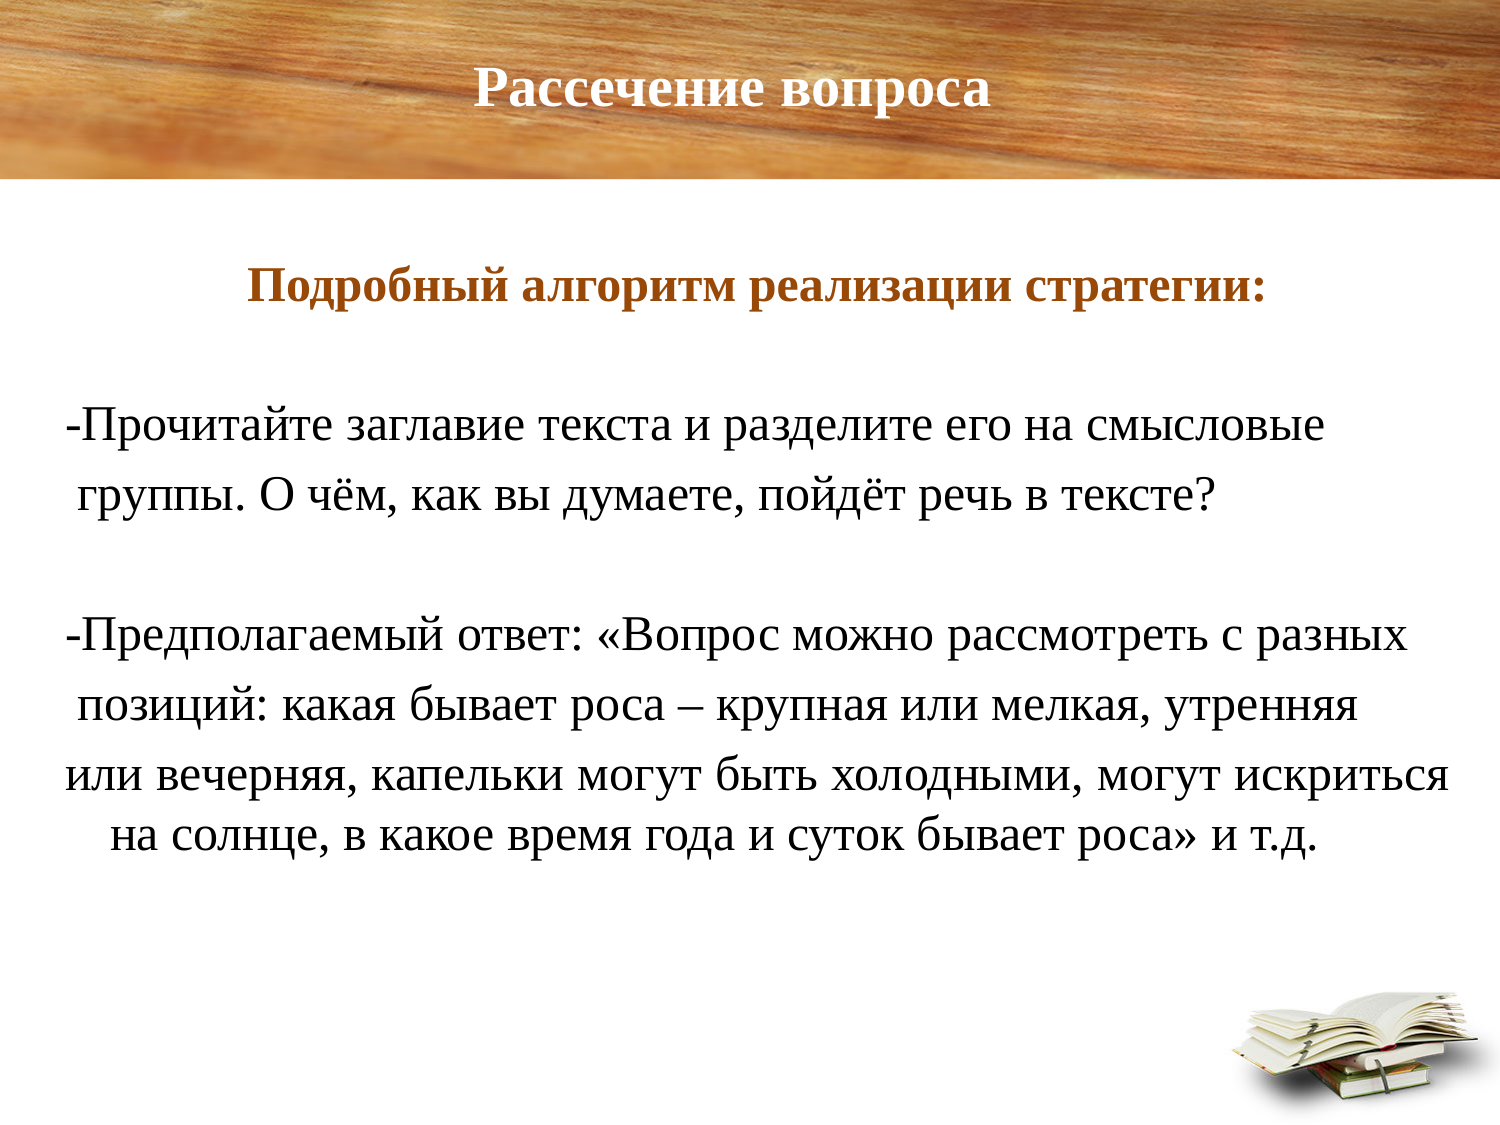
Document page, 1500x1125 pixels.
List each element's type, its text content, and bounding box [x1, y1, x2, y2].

list Подробный алгоритм реализации стратегии: -Прочитайте заглавие текста и разделите его на смысловые группы. О чём, как вы думаете, пойдёт речь в тексте? -Предполагаемый ответ: «Вопрос можно рассмотреть с разных позиций: какая бывает роса – крупная или мелкая, утренняя или вечерняя, капельки могут быть холодными, могут искриться на солнце, в какое время года и суток бывает роса» и т.д. [0, 243, 1465, 903]
picture [0, 0, 1500, 1125]
list Рассечение вопроса [0, 19, 1483, 148]
